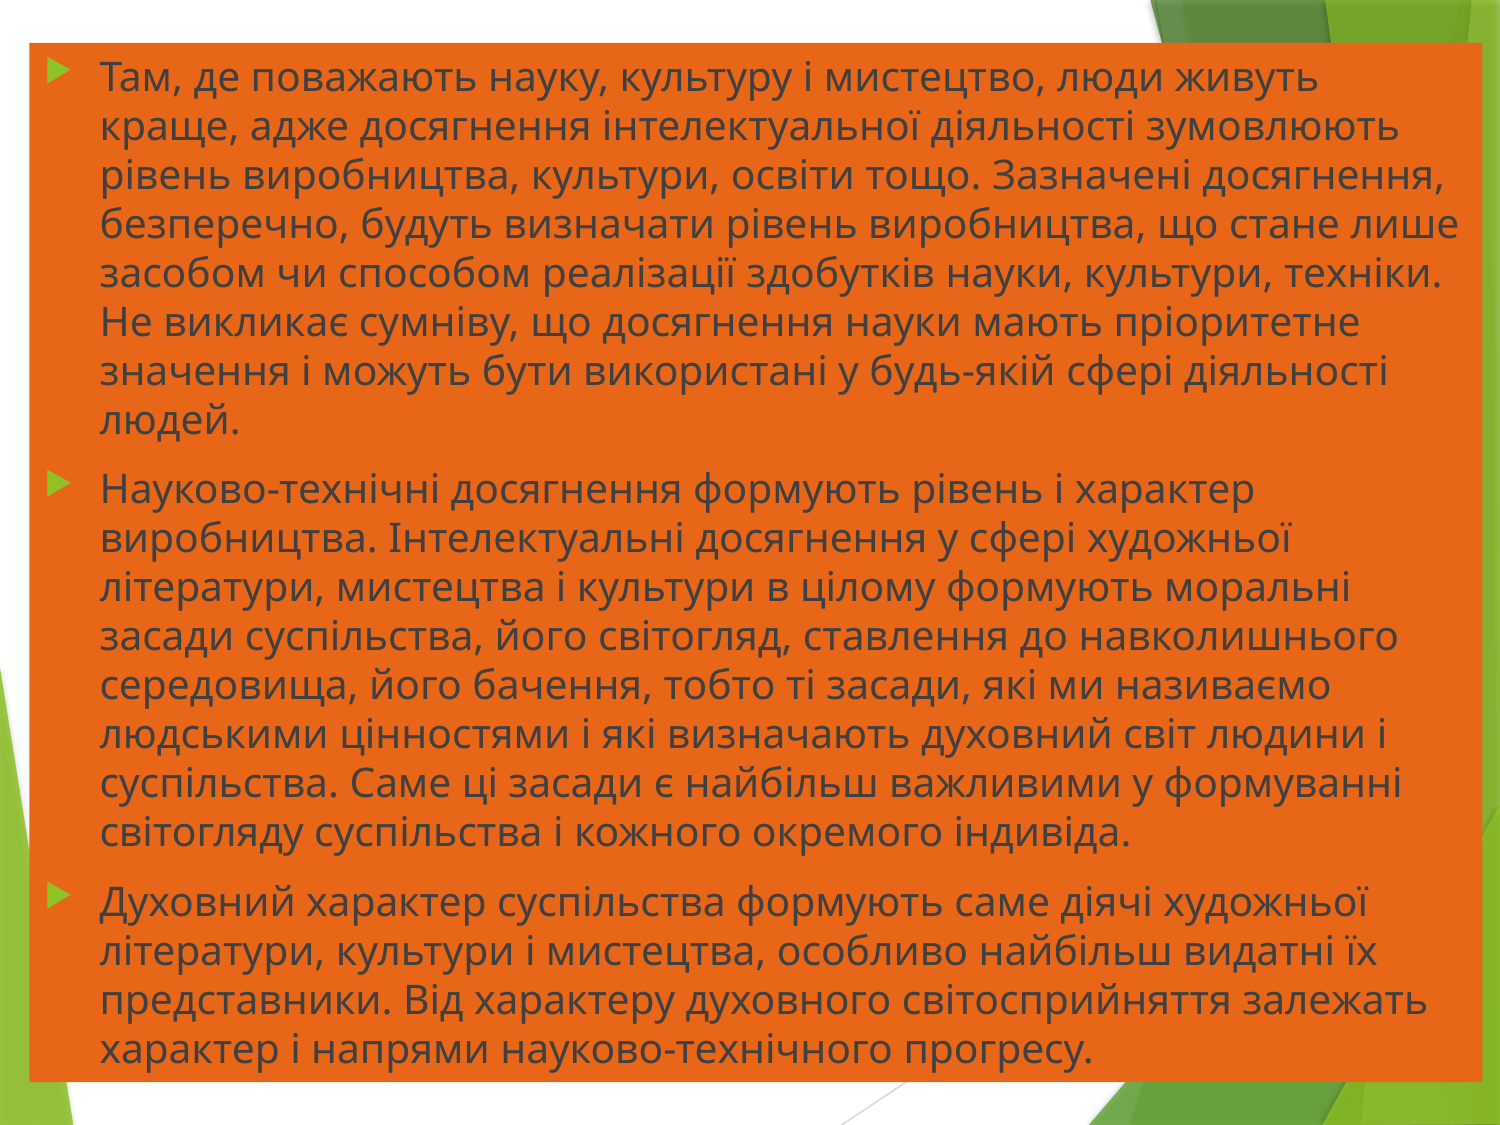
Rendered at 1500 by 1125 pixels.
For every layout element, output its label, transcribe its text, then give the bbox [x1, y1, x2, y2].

list Там, де поважають науку, культуру і мистецтво, люди живуть краще, адже досягнення інтелектуальної діяльності зумовлюють рівень виробництва, культури, освіти тощо. Зазначені досягнення, безперечно, будуть визначати рівень виробництва, що стане лише засобом чи способом реалізації здобутків науки, культури, техніки. Не викликає сумніву, що досягнення науки мають пріоритетне значення і можуть бути використані у будь-якій сфері діяльності людей. Науково-технічні досягнення формують рівень і характер виробництва. Інтелектуальні досягнення у сфері художньої літератури, мистецтва і культури в цілому формують моральні засади суспільства, його світогляд, ставлення до навколишнього середовища, його бачення, тобто ті засади, які ми називаємо людськими цінностями і які визначають духовний світ людини і суспільства. Саме ці засади є найбільш важливими у формуванні світогляду суспільства і кожного окремого індивіда. Духовний характер суспільства формують саме діячі художньої літератури, культури і мистецтва, особливо найбільш видатні їх представники. Від характеру духовного світосприйняття залежать характер і напрями науково-технічного прогресу. [29, 42, 1483, 1083]
